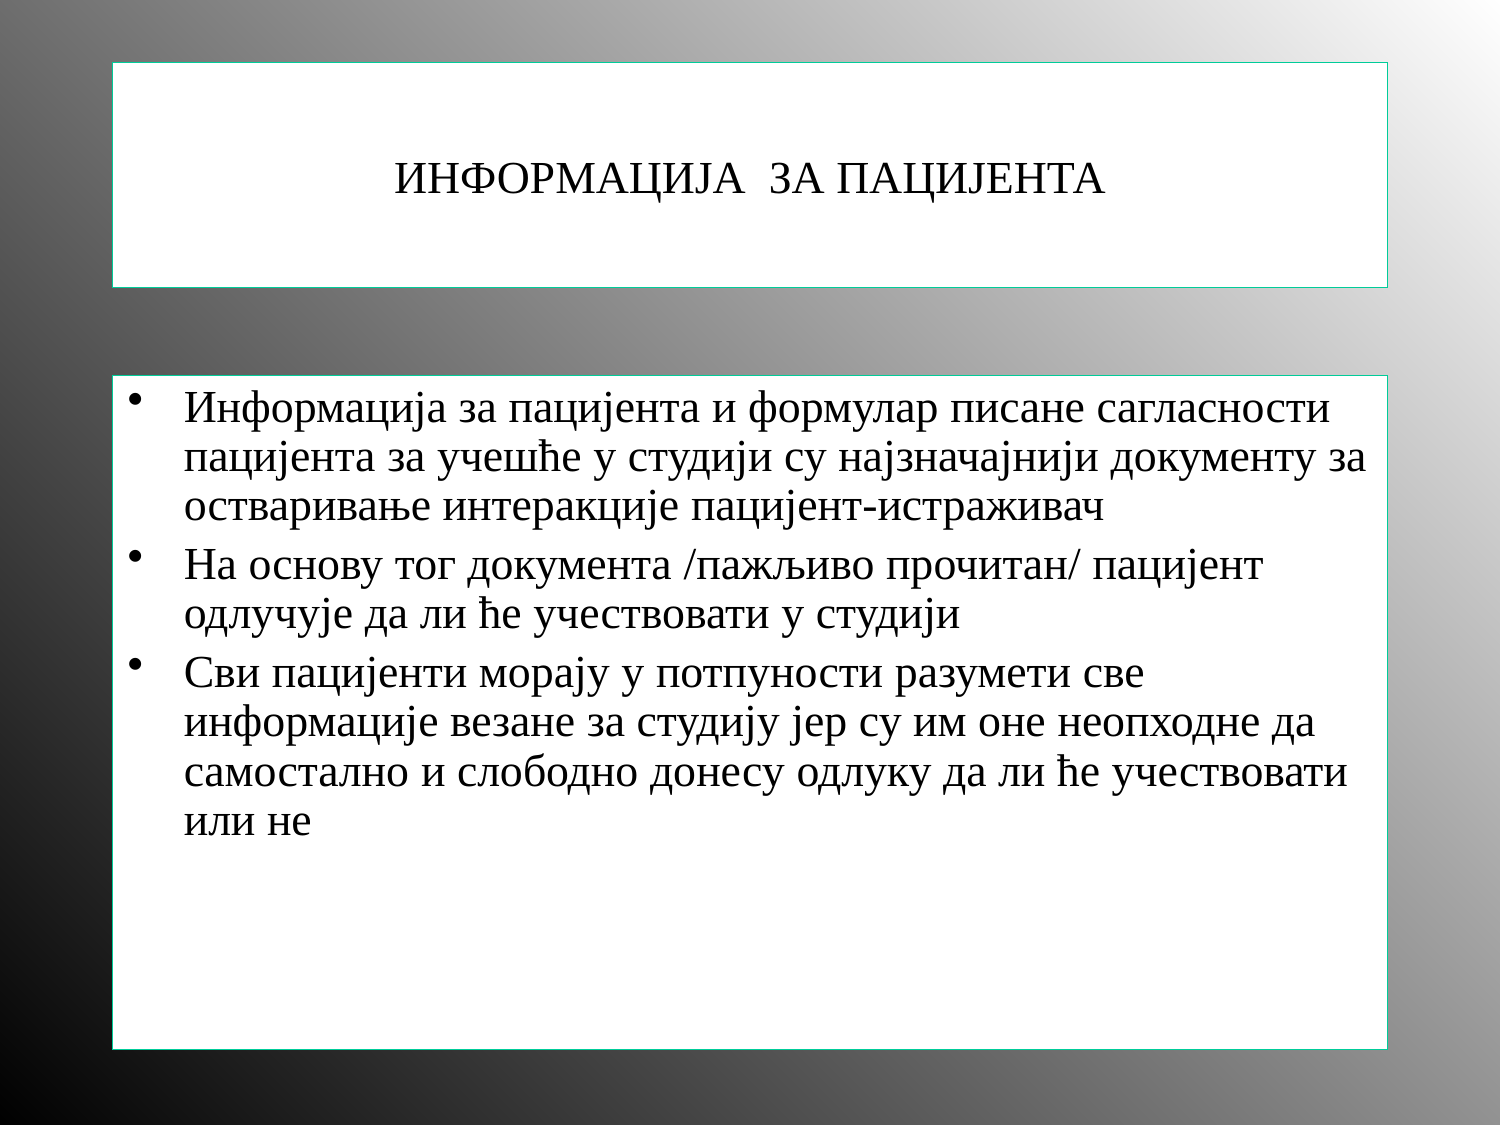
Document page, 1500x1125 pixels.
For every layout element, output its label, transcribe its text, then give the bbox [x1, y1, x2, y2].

title ИНФОРМАЦИЈА ЗА ПАЦИЈЕНТА [112, 62, 1388, 288]
list Информација за пацијента и формулар писане сагласности пацијента за учешће у студији су најзначајнији документу за остваривање интеракције пацијент-истраживач На основу тог документа /пажљиво прочитан/ пацијент одлучује да ли ће учествовати у студији Сви пацијенти морају у потпуности разумети све информације везане за студију јер су им оне неопходне да самостално и слободно донесу одлуку да ли ће учествовати или не [112, 375, 1388, 1050]
